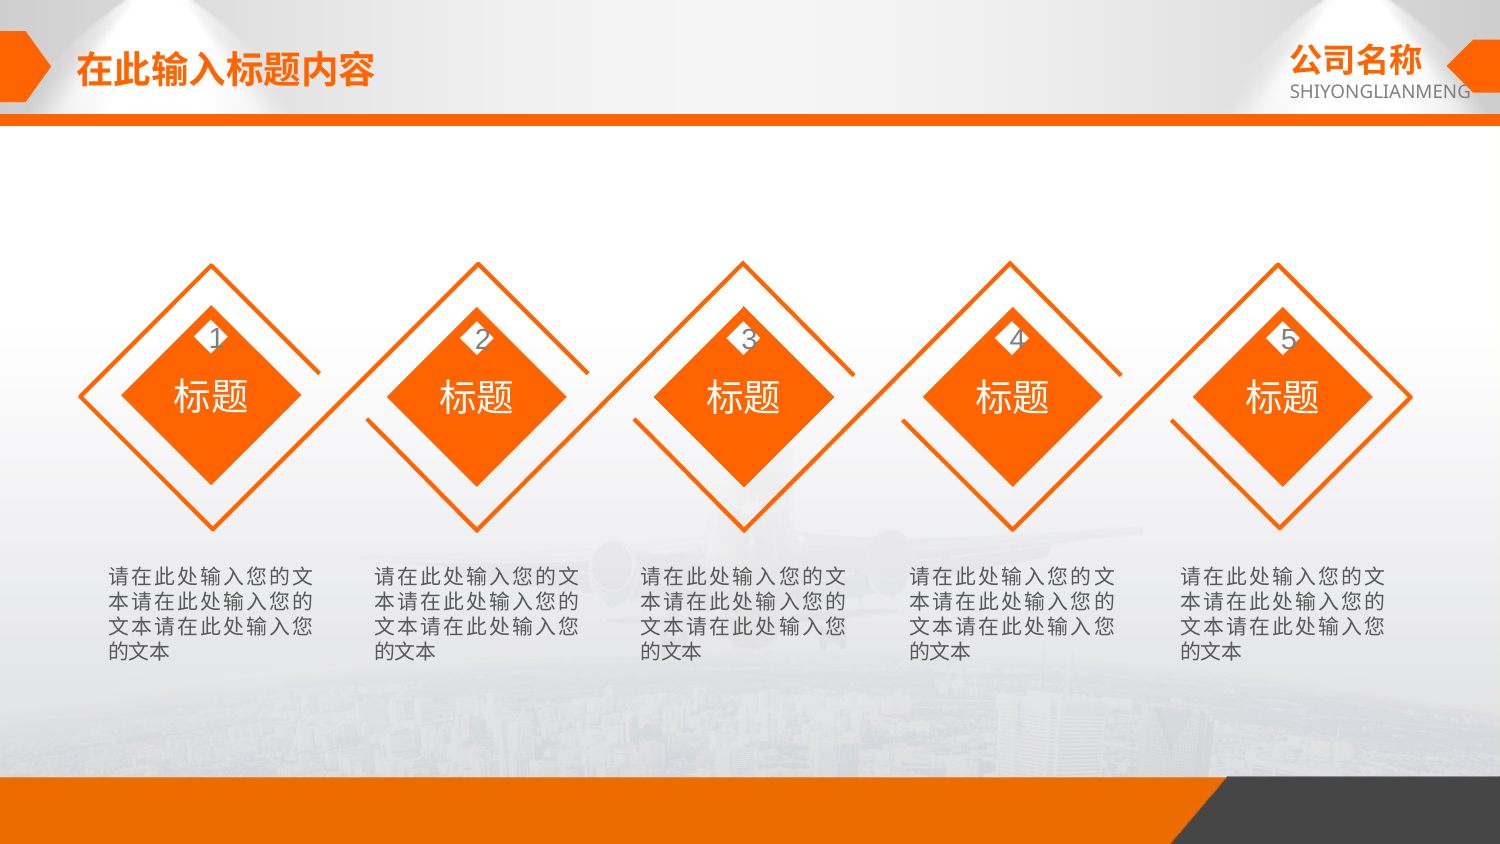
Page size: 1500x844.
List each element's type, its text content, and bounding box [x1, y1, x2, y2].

text_box [633, 417, 648, 433]
text_box [701, 263, 785, 305]
text_box [573, 358, 648, 434]
text_box [708, 494, 781, 531]
text_box [1245, 494, 1314, 529]
text_box [1109, 355, 1187, 436]
picture [0, 0, 1500, 114]
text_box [1294, 31, 1500, 111]
text_box 请在此处输入您的文本请在此处输入您的文本请在此处输入您的文本 [625, 556, 861, 820]
text_box 请在此处输入您的文本请在此处输入您的文本请在此处输入您的文本 [894, 556, 1130, 820]
text_box [840, 356, 917, 434]
text_box [366, 417, 381, 434]
text_box [968, 263, 1052, 305]
text_box 请在此处输入您的文本请在此处输入您的文本请在此处输入您的文本 [1165, 556, 1401, 820]
text_box [1237, 264, 1319, 305]
text_box [976, 494, 1049, 530]
text_box [902, 420, 917, 435]
text_box [177, 494, 249, 530]
picture [0, 126, 1500, 844]
text_box [173, 265, 249, 303]
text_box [922, 306, 1103, 488]
text_box [840, 361, 855, 377]
text_box [1109, 363, 1122, 377]
text_box 请在此处输入您的文本请在此处输入您的文本请在此处输入您的文本 [359, 556, 595, 820]
text_box 在此输入标题内容 [61, 38, 392, 98]
text_box 请在此处输入您的文本请在此处输入您的文本请在此处输入您的文本 [93, 556, 329, 820]
text_box [306, 360, 381, 437]
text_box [653, 306, 835, 488]
text_box [1379, 365, 1411, 429]
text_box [120, 304, 302, 486]
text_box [1192, 306, 1373, 488]
text_box [573, 358, 589, 374]
text_box [80, 361, 115, 432]
text_box [440, 494, 514, 531]
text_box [386, 306, 567, 488]
text_box [437, 263, 520, 305]
